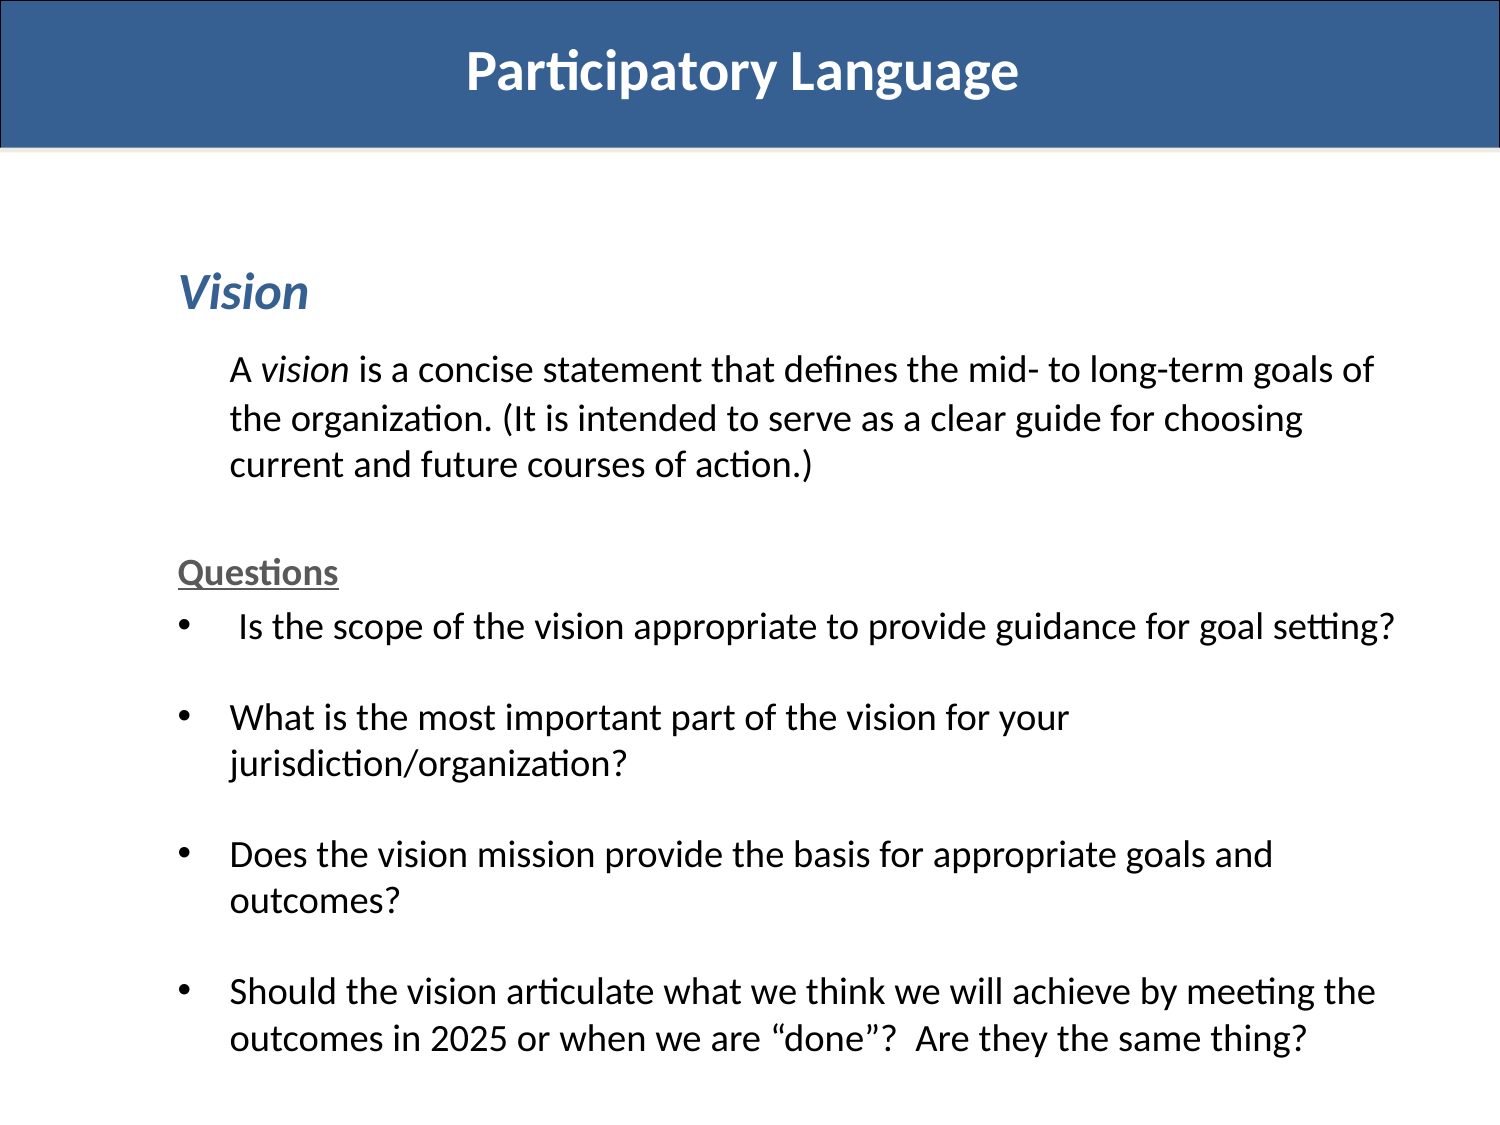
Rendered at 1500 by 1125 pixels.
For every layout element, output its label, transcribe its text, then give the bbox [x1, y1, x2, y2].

list Vision A vision is a concise statement that defines the mid- to long-term goals of the organization. (It is intended to serve as a clear guide for choosing current and future courses of action.) Questions Is the scope of the vision appropriate to provide guidance for goal setting? What is the most important part of the vision for your jurisdiction/organization? Does the vision mission provide the basis for appropriate goals and outcomes? Should the vision articulate what we think we will achieve by meeting the outcomes in 2025 or when we are “done”? Are they the same thing? [162, 249, 1425, 1100]
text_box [0, 0, 1500, 151]
